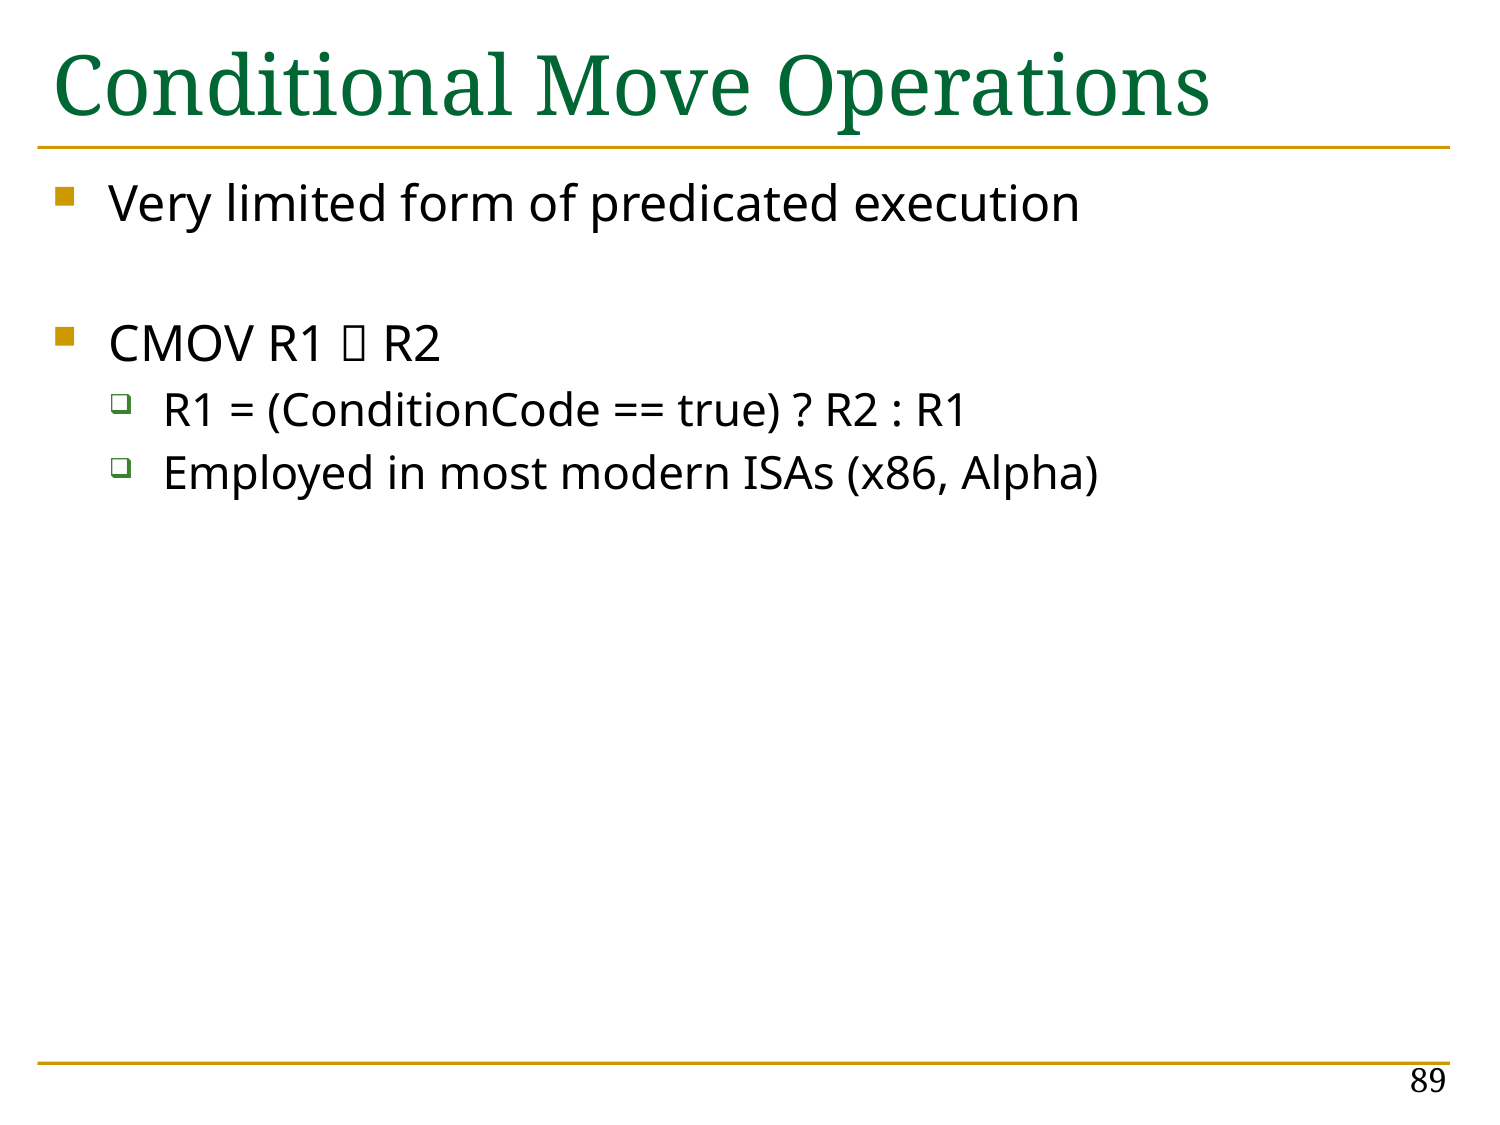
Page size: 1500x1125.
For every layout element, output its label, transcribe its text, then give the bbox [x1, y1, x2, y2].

slide_number 89 [1111, 1036, 1462, 1112]
title Conditional Move Operations [37, 24, 1450, 163]
list Very limited form of predicated execution CMOV R1  R2 R1 = (ConditionCode == true) ? R2 : R1 Employed in most modern ISAs (x86, Alpha) [37, 163, 1450, 1016]
